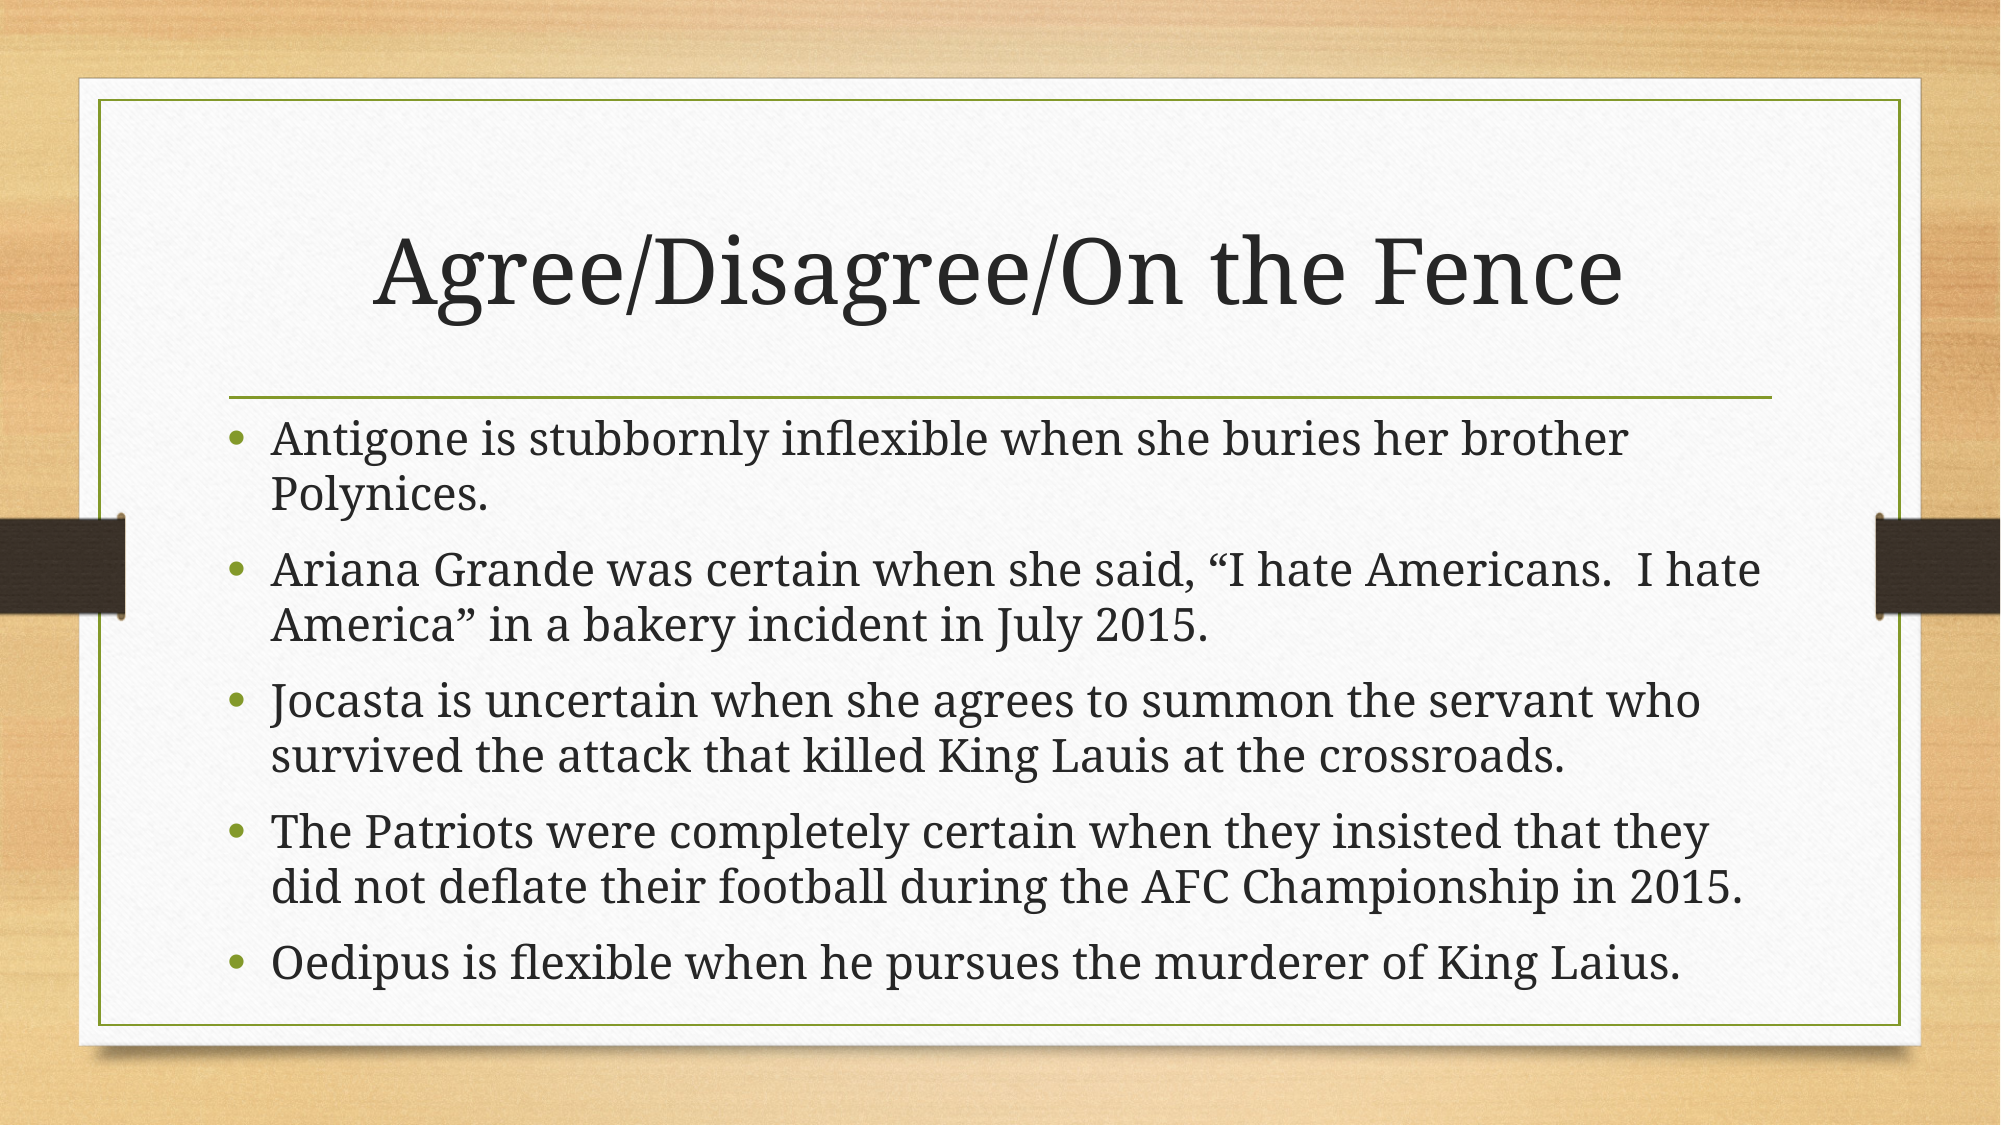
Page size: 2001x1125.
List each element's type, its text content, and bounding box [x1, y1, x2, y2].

list Antigone is stubbornly inflexible when she buries her brother Polynices. Ariana Grande was certain when she said, “I hate Americans. I hate America” in a bakery incident in July 2015. Jocasta is uncertain when she agrees to summon the servant who survived the attack that killed King Lauis at the crossroads. The Patriots were completely certain when they insisted that they did not deflate their football during the AFC Championship in 2015. Oedipus is flexible when he pursues the murderer of King Laius. [212, 402, 1788, 1001]
picture [0, 0, 2001, 1125]
title Agree/Disagree/On the Fence [212, 161, 1788, 375]
